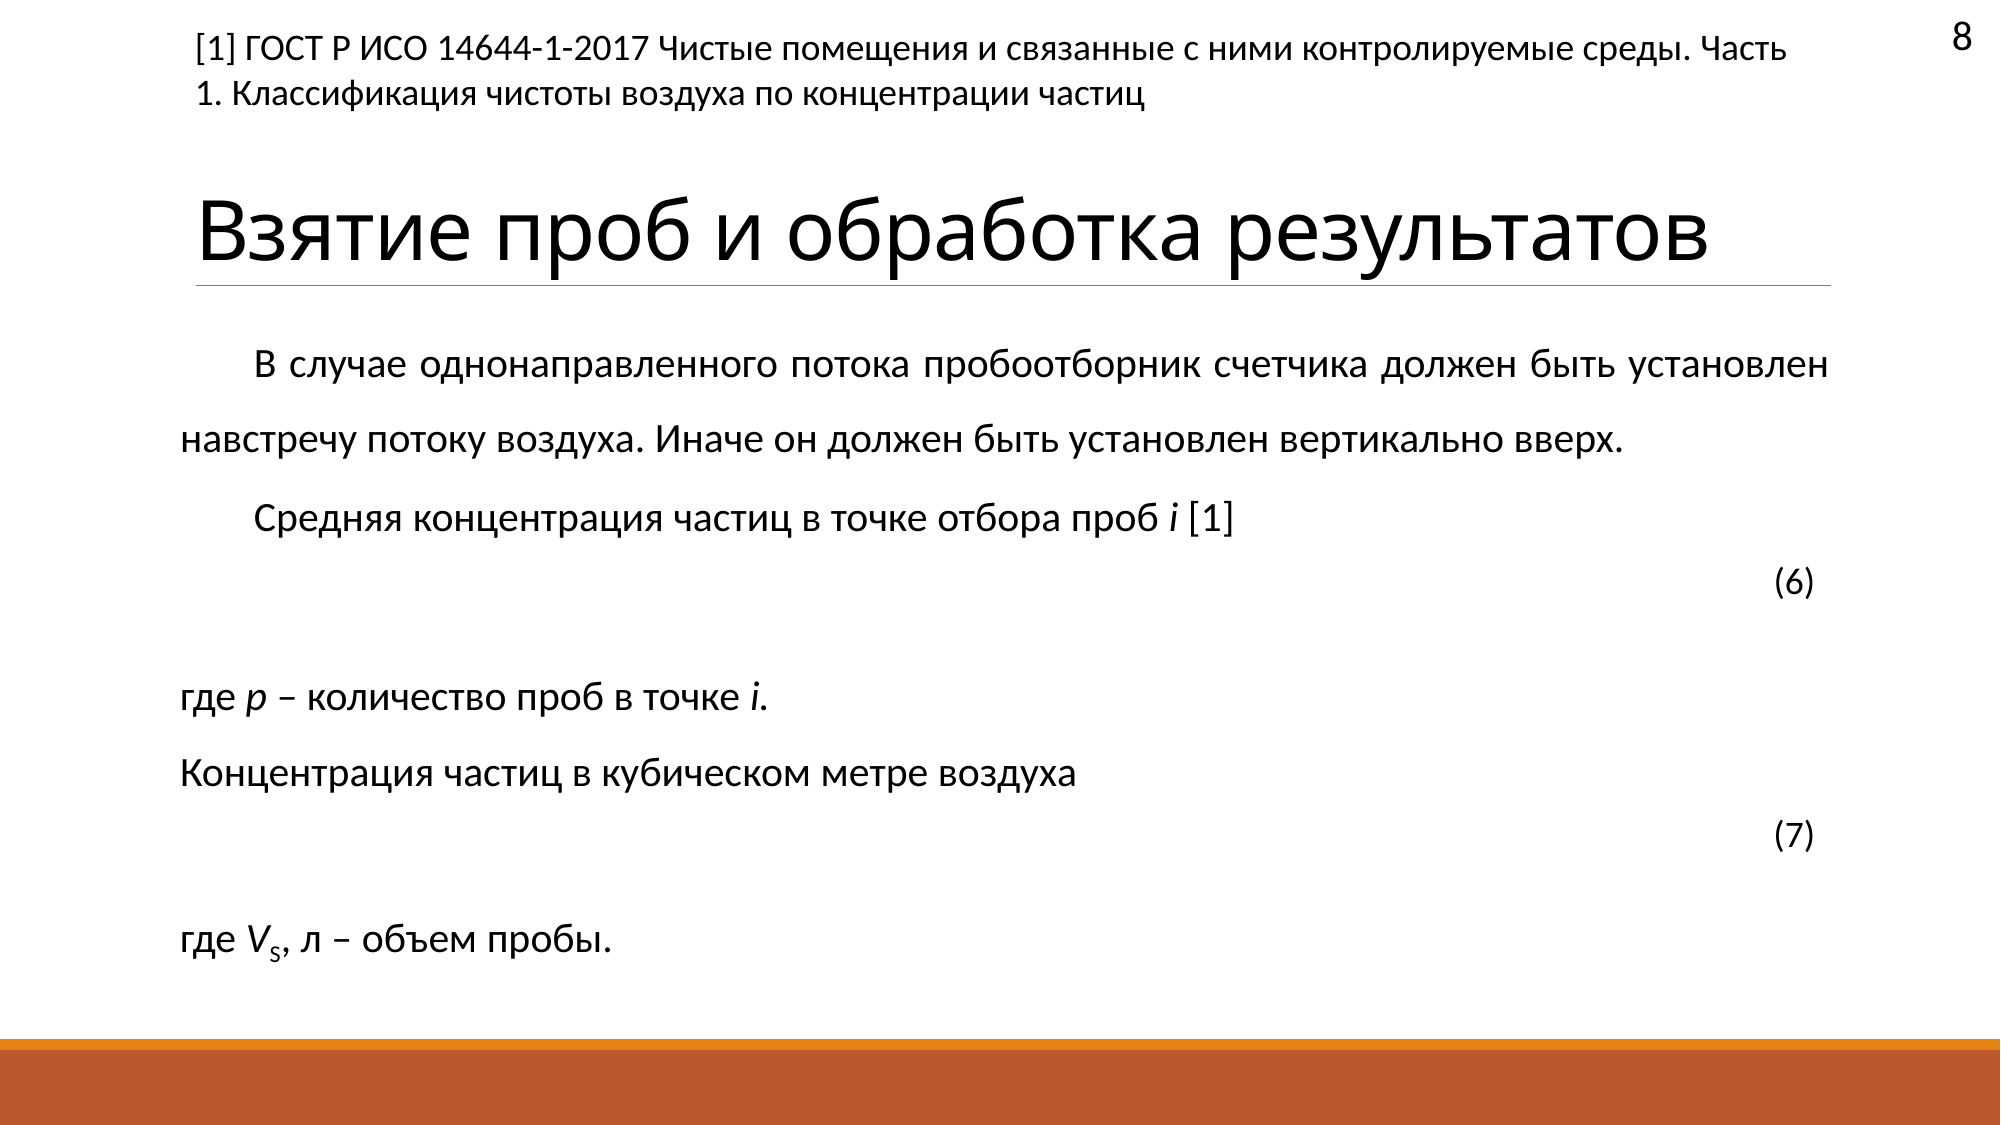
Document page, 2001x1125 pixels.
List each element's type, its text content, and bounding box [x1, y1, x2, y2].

text_box 8 [1923, 1, 2000, 67]
list В случае однонаправленного потока пробоотборник счетчика должен быть установлен навстречу потоку воздуха. Иначе он должен быть установлен вертикально вверх. Средняя концентрация частиц в точке отбора проб i [1] где p – количество проб в точке i. Концентрация частиц в кубическом метре воздуха где VS, л – объем пробы. [180, 302, 1830, 984]
text_box [1] ГОСТ Р ИСО 14644-1-2017 Чистые помещения и связанные с ними контролируемые среды. Часть 1. Классификация чистоты воздуха по концентрации частиц [179, 15, 1830, 121]
title Взятие проб и обработка результатов [180, 121, 1830, 285]
